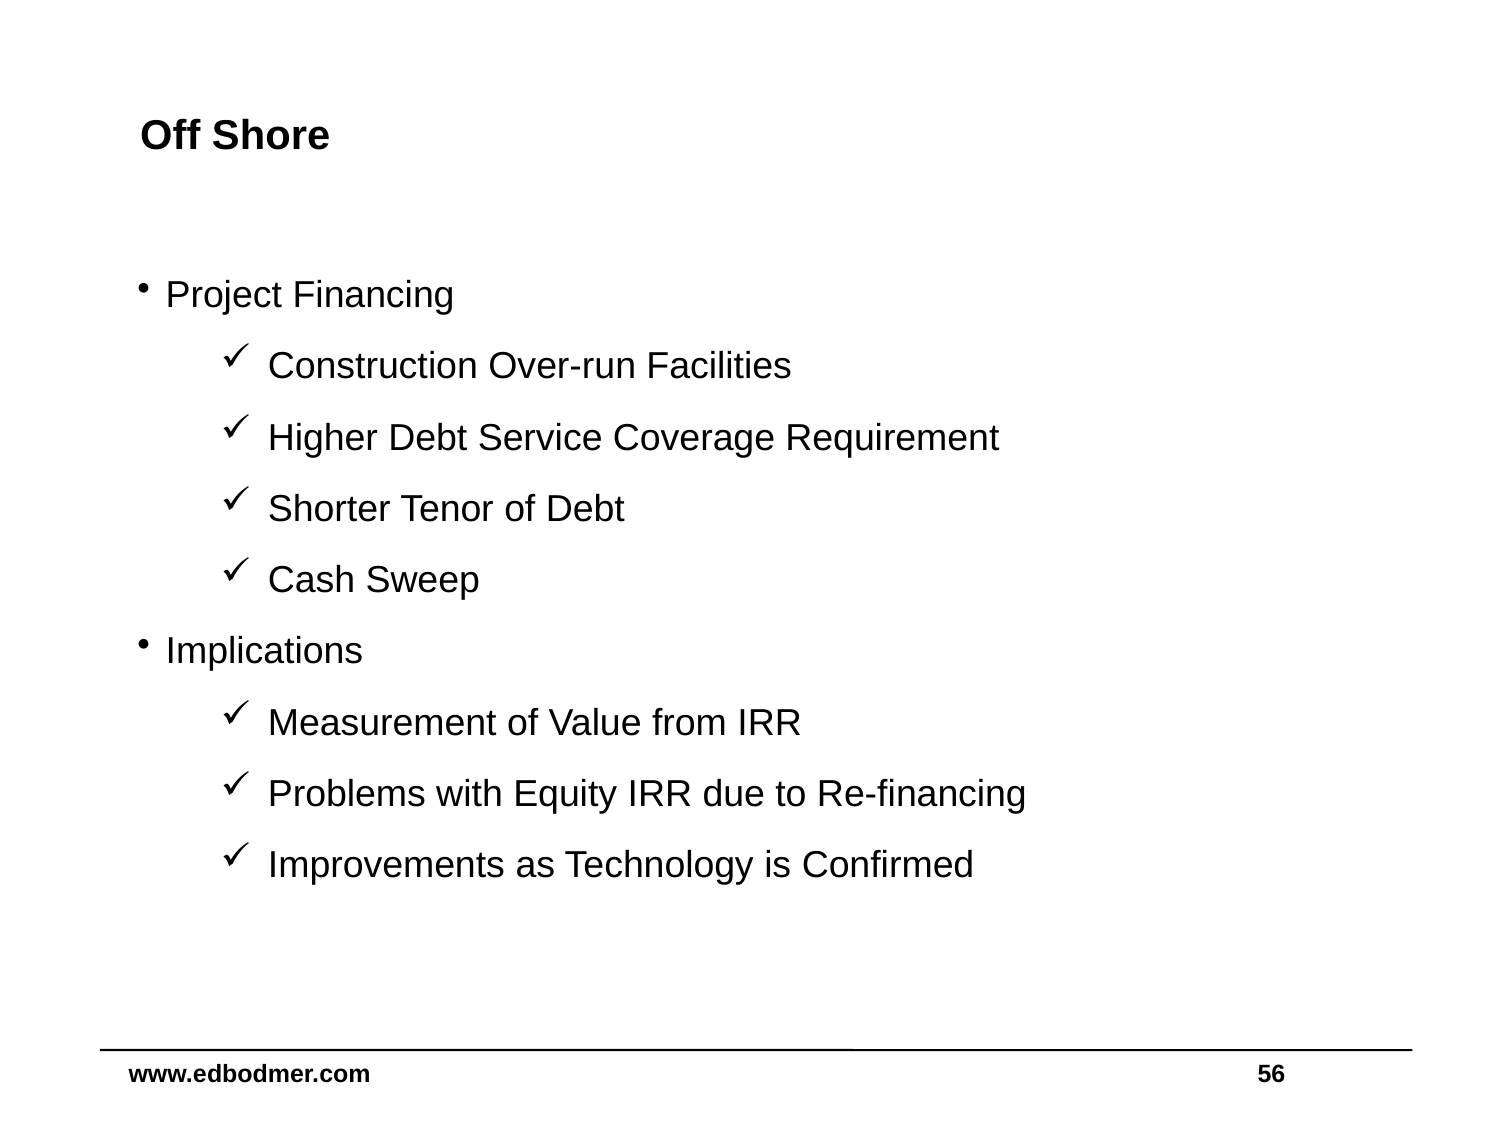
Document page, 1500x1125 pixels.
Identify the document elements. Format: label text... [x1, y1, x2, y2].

list Project Financing Construction Over-run Facilities Higher Debt Service Coverage Requirement Shorter Tenor of Debt Cash Sweep Implications Measurement of Value from IRR Problems with Equity IRR due to Re-financing Improvements as Technology is Confirmed [112, 262, 1401, 1026]
title Off Shore [124, 99, 1288, 226]
